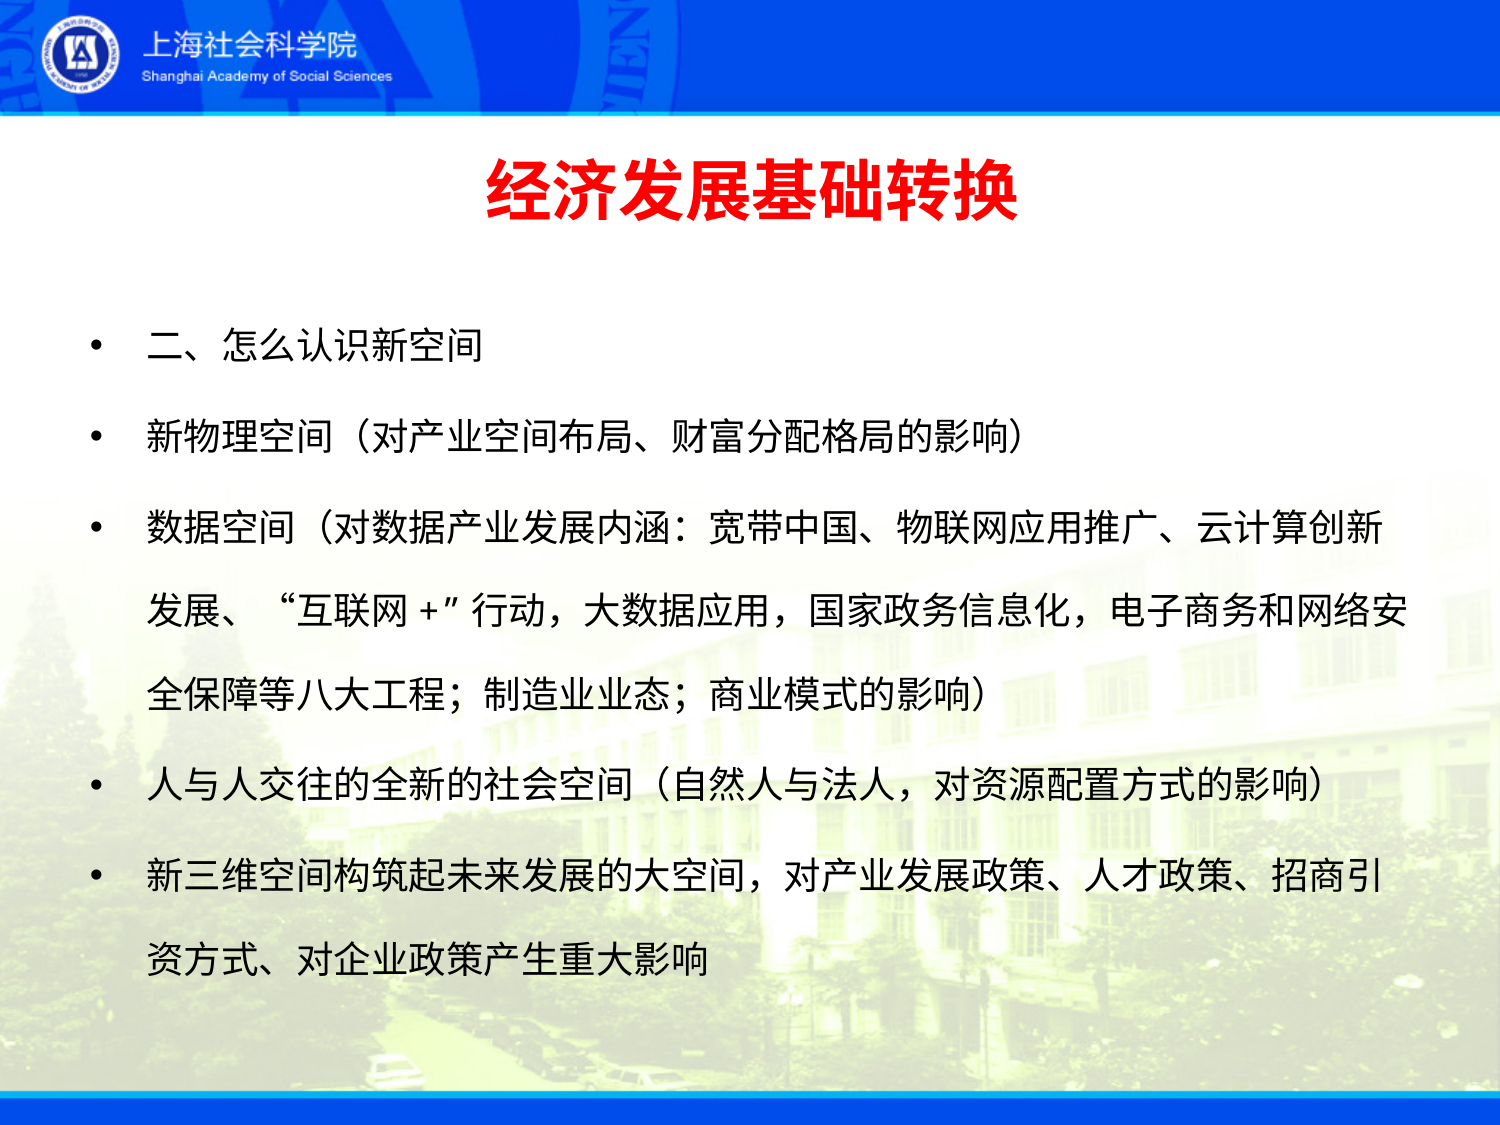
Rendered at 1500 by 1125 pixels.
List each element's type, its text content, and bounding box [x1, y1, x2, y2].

list 二、怎么认识新空间 新物理空间（对产业空间布局、财富分配格局的影响） 数据空间（对数据产业发展内涵：宽带中国、物联网应用推广、云计算创新发展、“互联网+”行动，大数据应用，国家政务信息化，电子商务和网络安全保障等八大工程；制造业业态；商业模式的影响） 人与人交往的全新的社会空间（自然人与法人，对资源配置方式的影响） 新三维空间构筑起未来发展的大空间，对产业发展政策、人才政策、招商引资方式、对企业政策产生重大影响 [74, 276, 1426, 1006]
picture [0, 1099, 1500, 1125]
picture [0, 0, 1500, 1091]
title 经济发展基础转换 [76, 125, 1428, 263]
